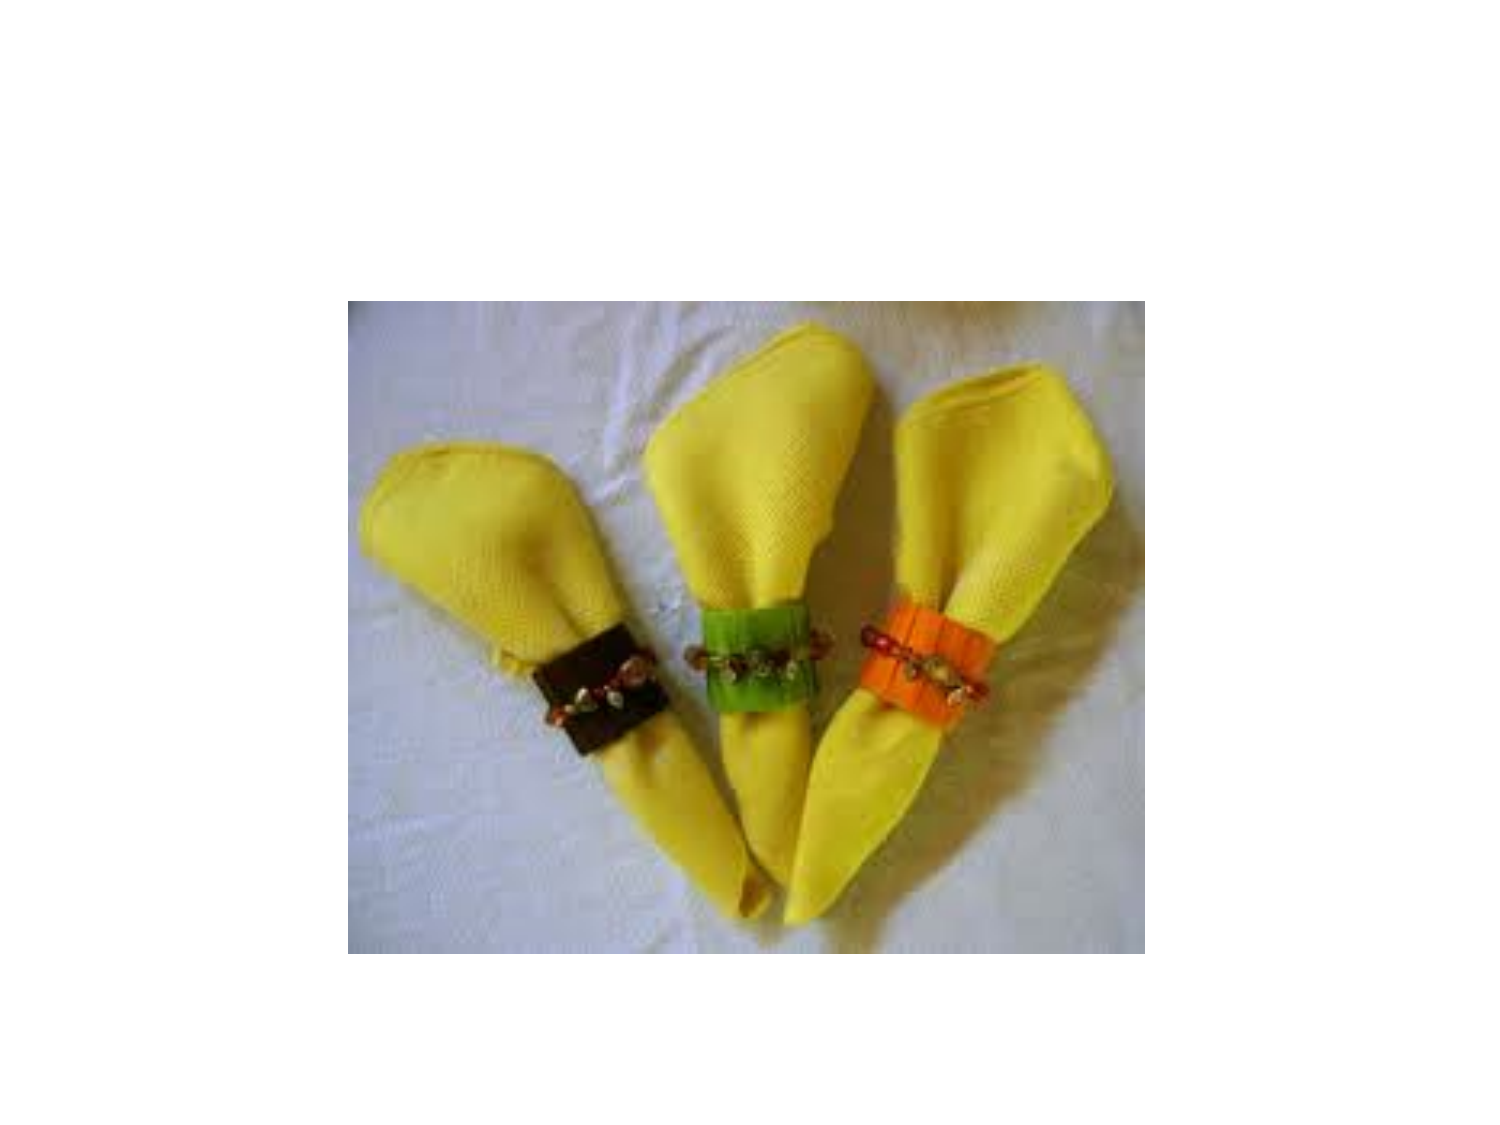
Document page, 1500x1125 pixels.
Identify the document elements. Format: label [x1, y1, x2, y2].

picture [347, 300, 1146, 954]
